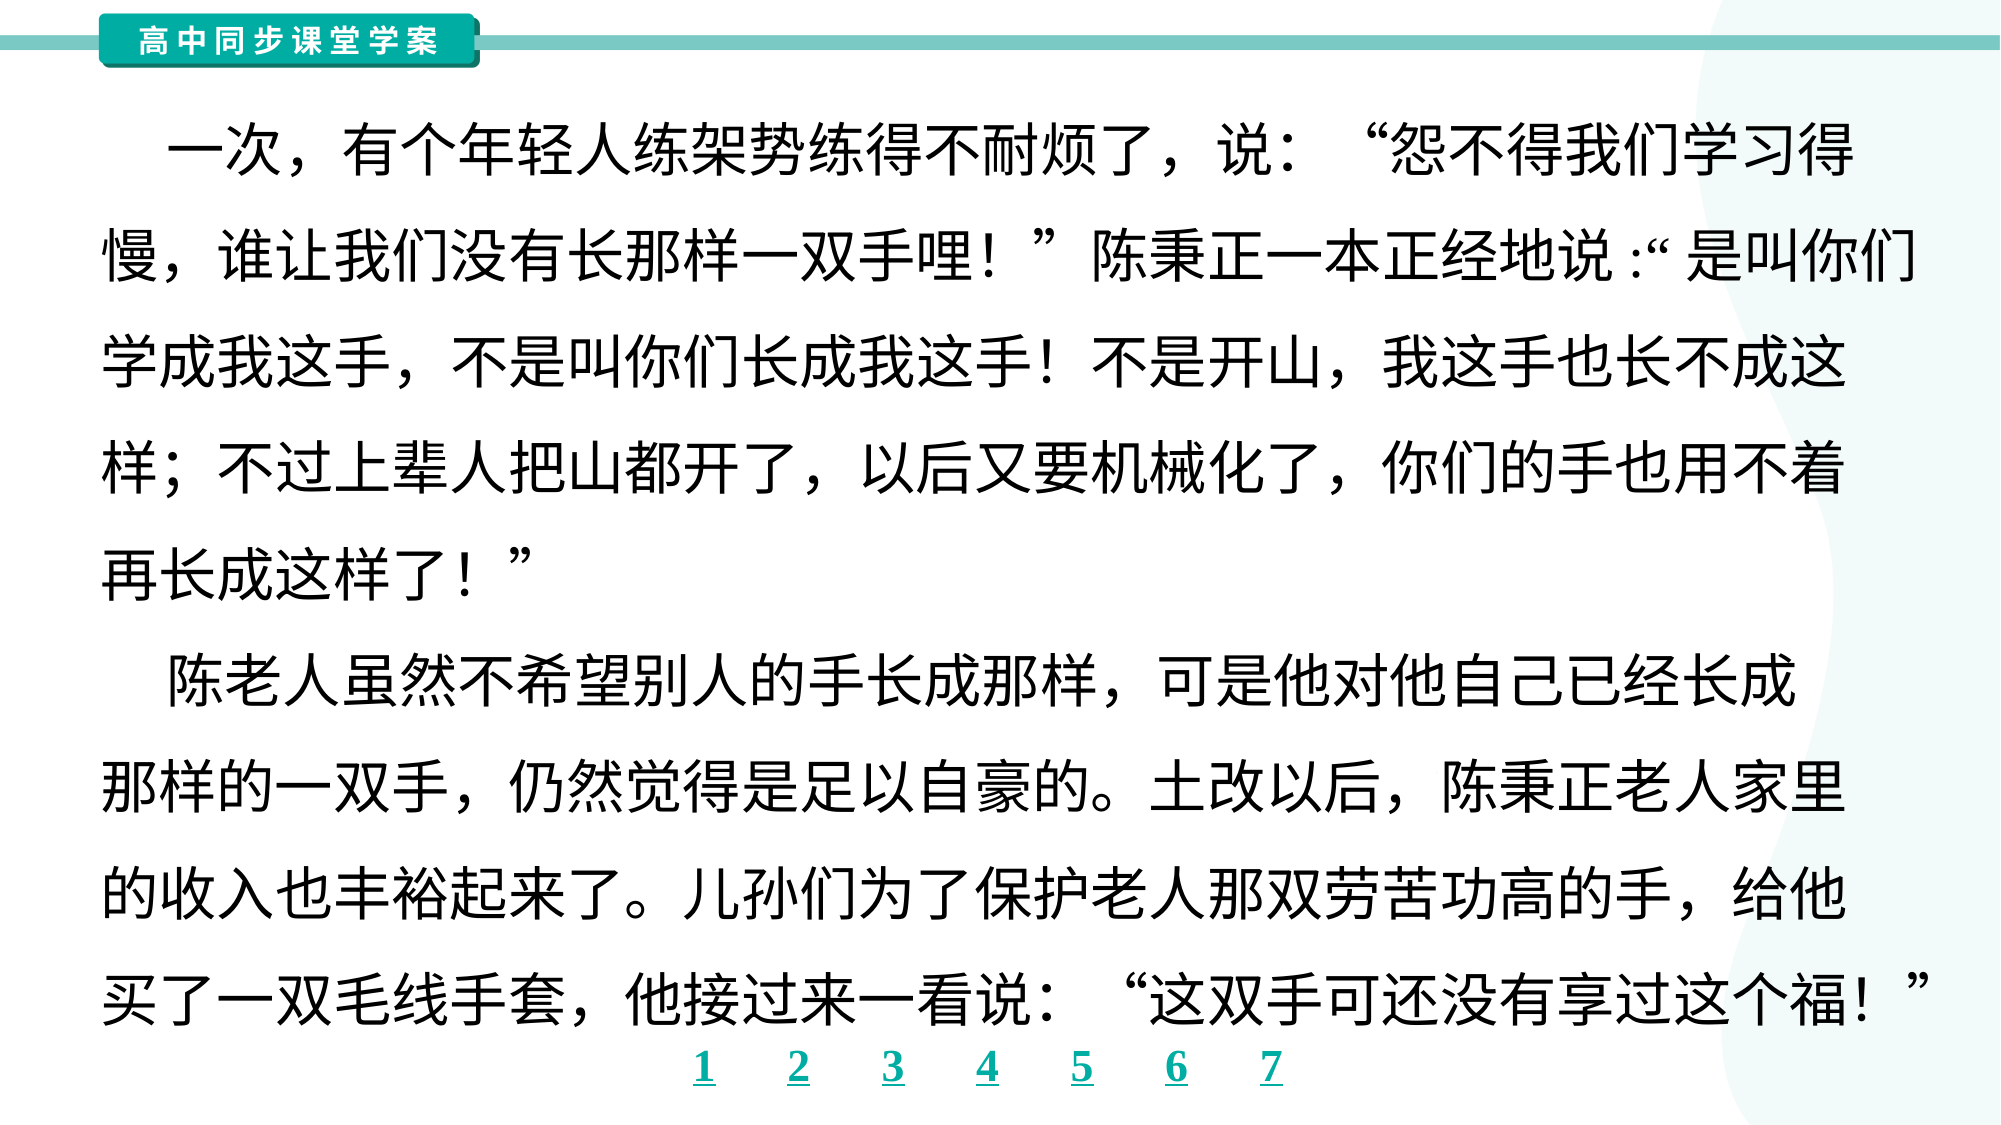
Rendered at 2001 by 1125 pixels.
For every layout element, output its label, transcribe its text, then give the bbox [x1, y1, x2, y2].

picture [0, 0, 2000, 1125]
text_box 一次，有个年轻人练架势练得不耐烦了，说：“怨不得我们学习得 慢，谁让我们没有长那样一双手哩！”陈秉正一本正经地说:“是叫你们 学成我这手，不是叫你们长成我这手！不是开山，我这手也长不成这 样；不过上辈人把山都开了，以后又要机械化了，你们的手也用不着 再长成这样了！” 陈老人虽然不希望别人的手长成那样，可是他对他自己已经长成 那样的一双手，仍然觉得是足以自豪的。土改以后，陈秉正老人家里 的收入也丰裕起来了。儿孙们为了保护老人那双劳苦功高的手，给他 买了一双毛线手套，他接过来一看说：“这双手可还没有享过这个福！” [100, 76, 1899, 1033]
